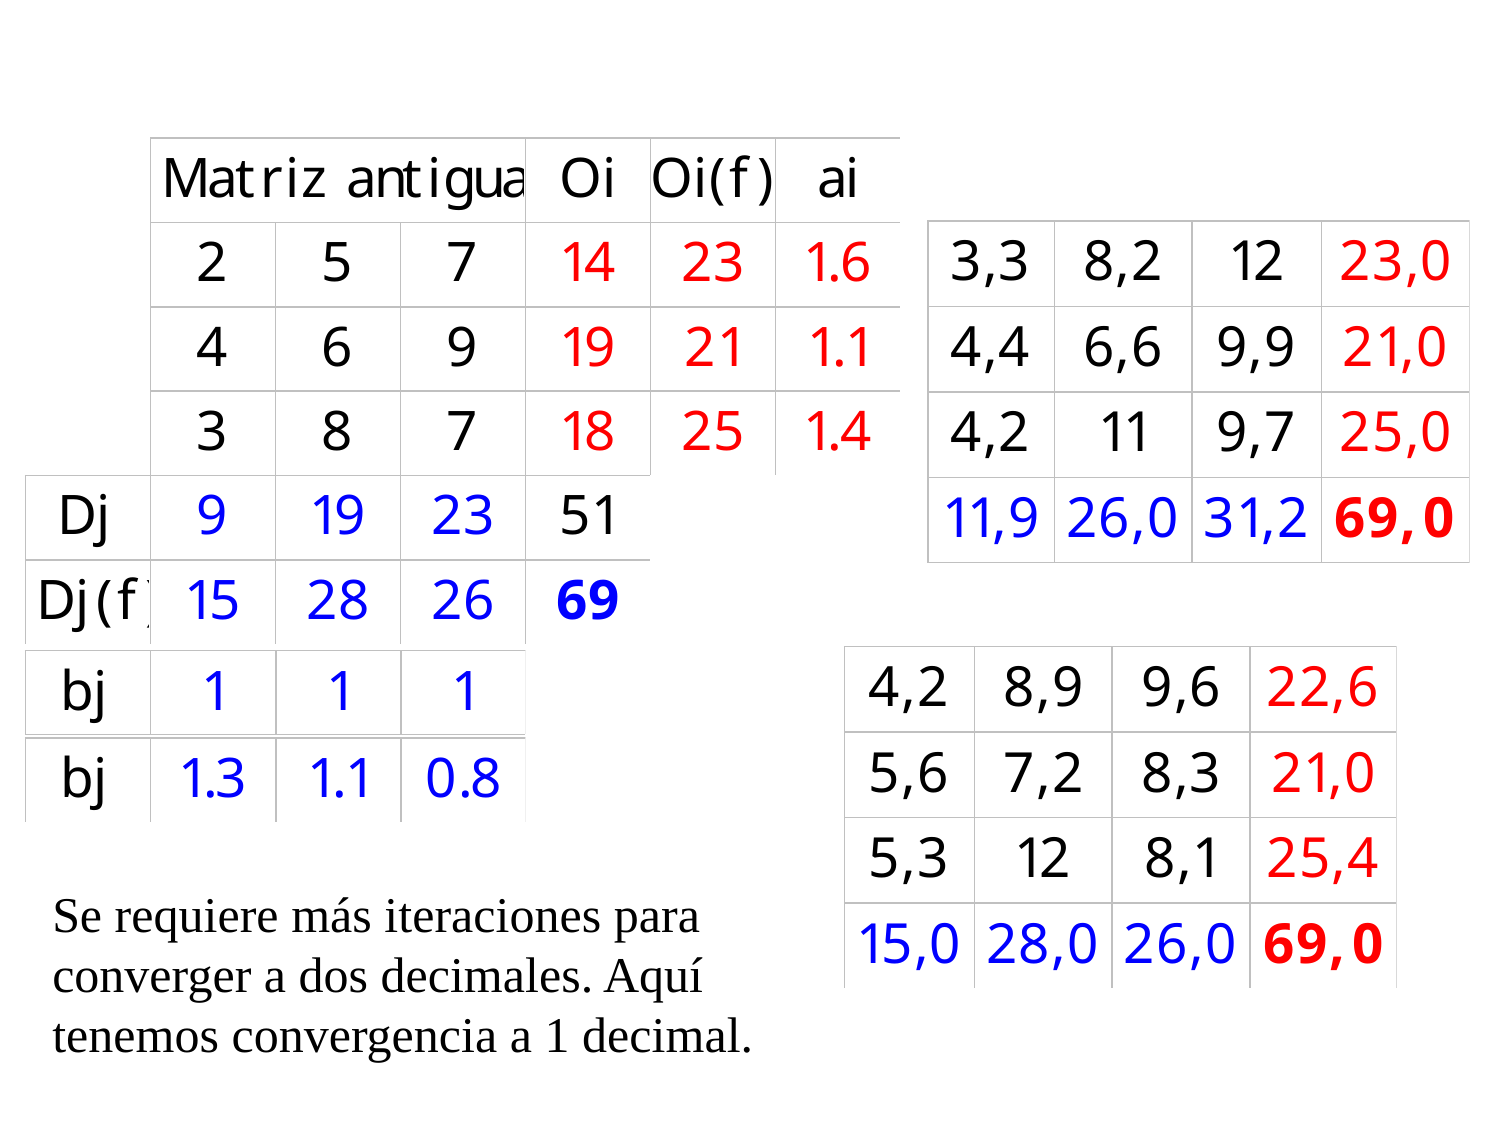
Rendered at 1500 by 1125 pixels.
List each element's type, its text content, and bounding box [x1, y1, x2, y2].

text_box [774, 137, 902, 477]
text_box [24, 737, 527, 824]
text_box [24, 649, 527, 736]
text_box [24, 474, 652, 646]
text_box Se requiere más iteraciones para converger a dos decimales. Aquí tenemos convergencia a 1 decimal. [37, 874, 838, 1070]
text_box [149, 137, 522, 473]
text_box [926, 219, 1472, 565]
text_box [843, 645, 1399, 990]
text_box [524, 137, 772, 477]
